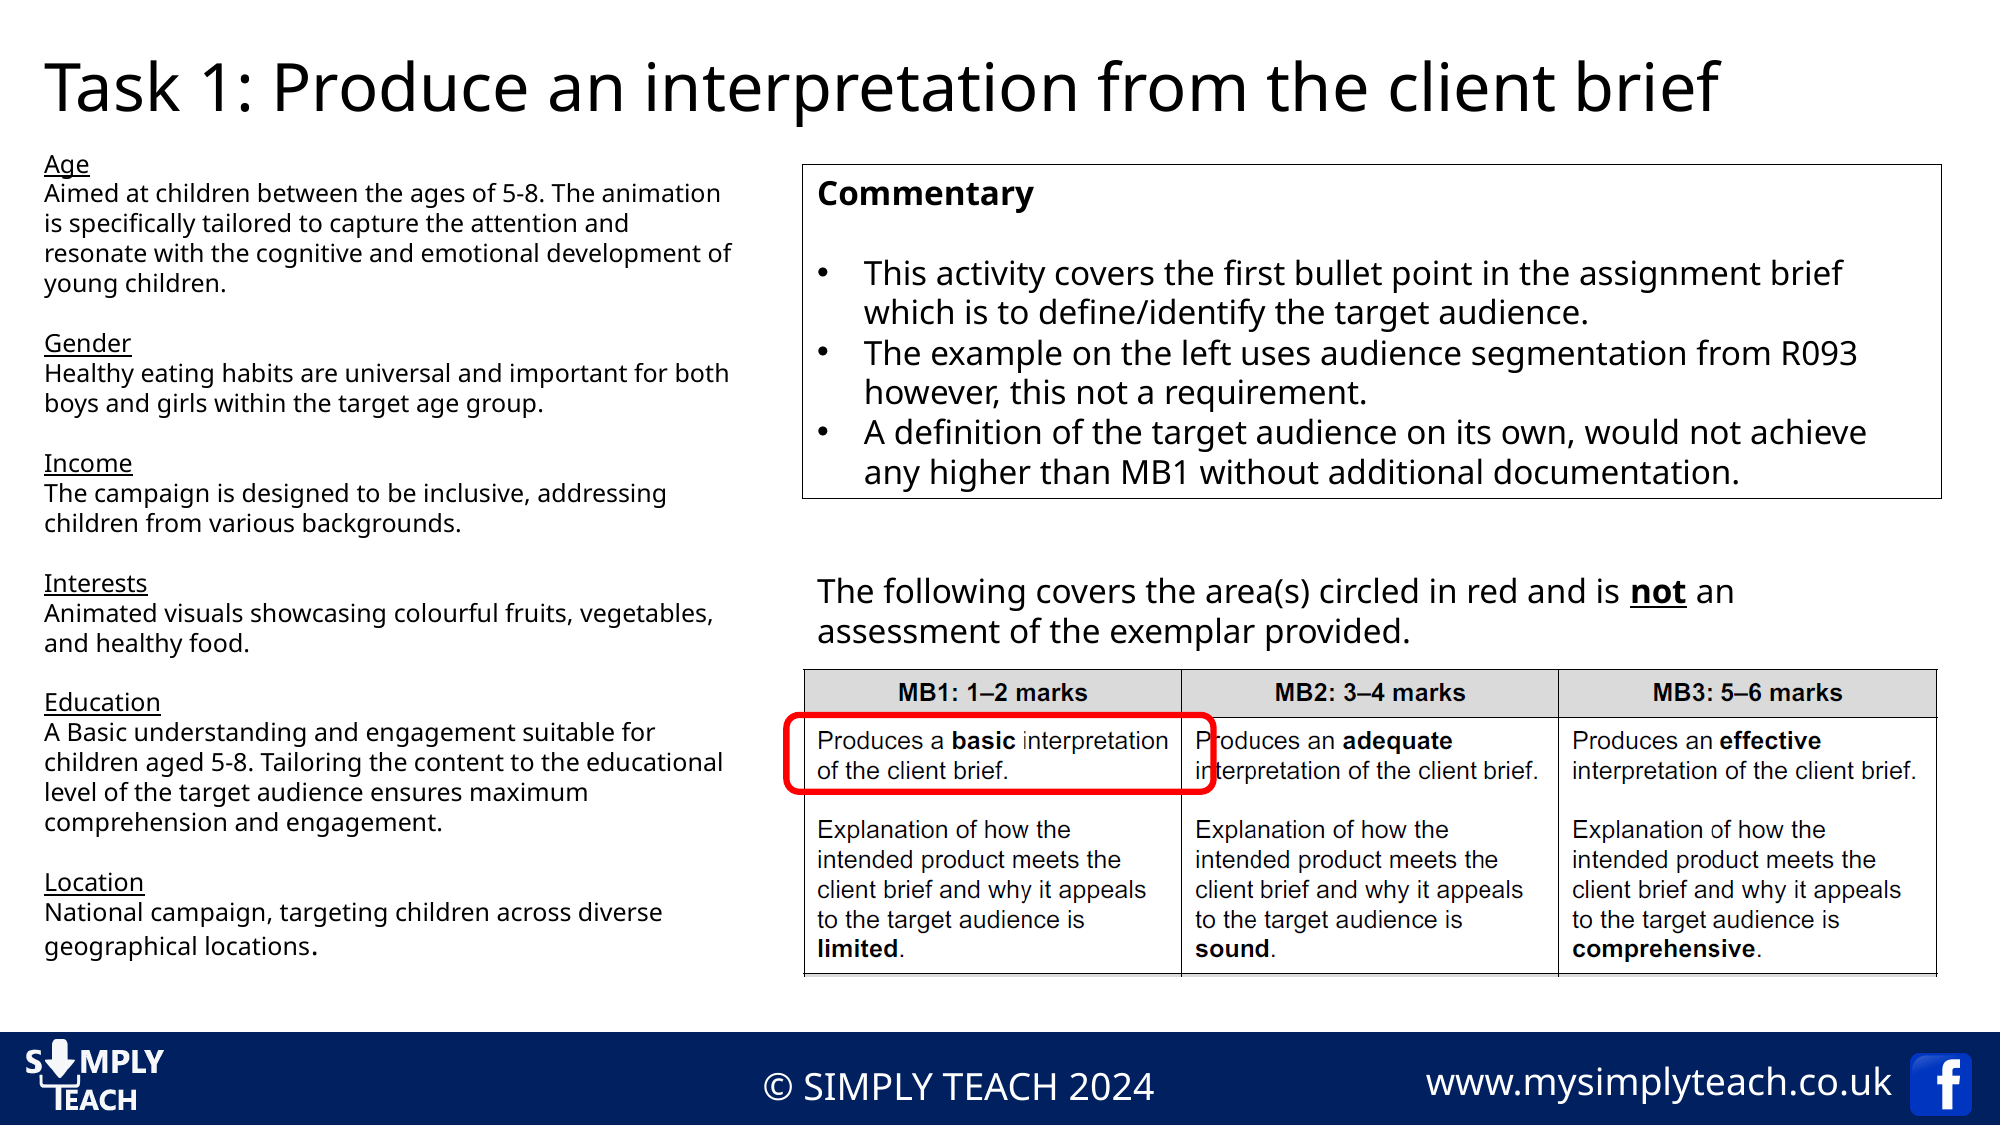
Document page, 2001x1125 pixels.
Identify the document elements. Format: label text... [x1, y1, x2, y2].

text_box Age Aimed at children between the ages of 5-8. The animation is specifically tailored to capture the attention and resonate with the cognitive and emotional development of young children. Gender Healthy eating habits are universal and important for both boys and girls within the target age group. Income The campaign is designed to be inclusive, addressing children from various backgrounds. Interests Animated visuals showcasing colourful fruits, vegetables, and healthy food. Education A Basic understanding and engagement suitable for children aged 5-8. Tailoring the content to the educational level of the target audience ensures maximum comprehension and engagement. Location National campaign, targeting children across diverse geographical locations. [29, 140, 752, 969]
text_box © SIMPLY TEACH 2024 [621, 1055, 1296, 1115]
text_box [785, 714, 795, 793]
text_box Task 1: Produce an interpretation from the client brief [29, 37, 1942, 133]
text_box Commentary This activity covers the first bullet point in the assignment brief which is to define/identify the target audience. The example on the left uses audience segmentation from R093 however, this not a requirement. A definition of the target audience on its own, would not achieve any higher than MB1 without additional documentation. [802, 164, 1942, 499]
picture [795, 660, 1942, 977]
text_box www.mysimplyteach.co.uk [1411, 1050, 1907, 1111]
picture [15, 1033, 182, 1122]
picture [1907, 1050, 1976, 1119]
text_box The following covers the area(s) circled in red and is not an assessment of the exemplar provided. [802, 562, 1942, 657]
text_box [0, 1032, 2000, 1125]
